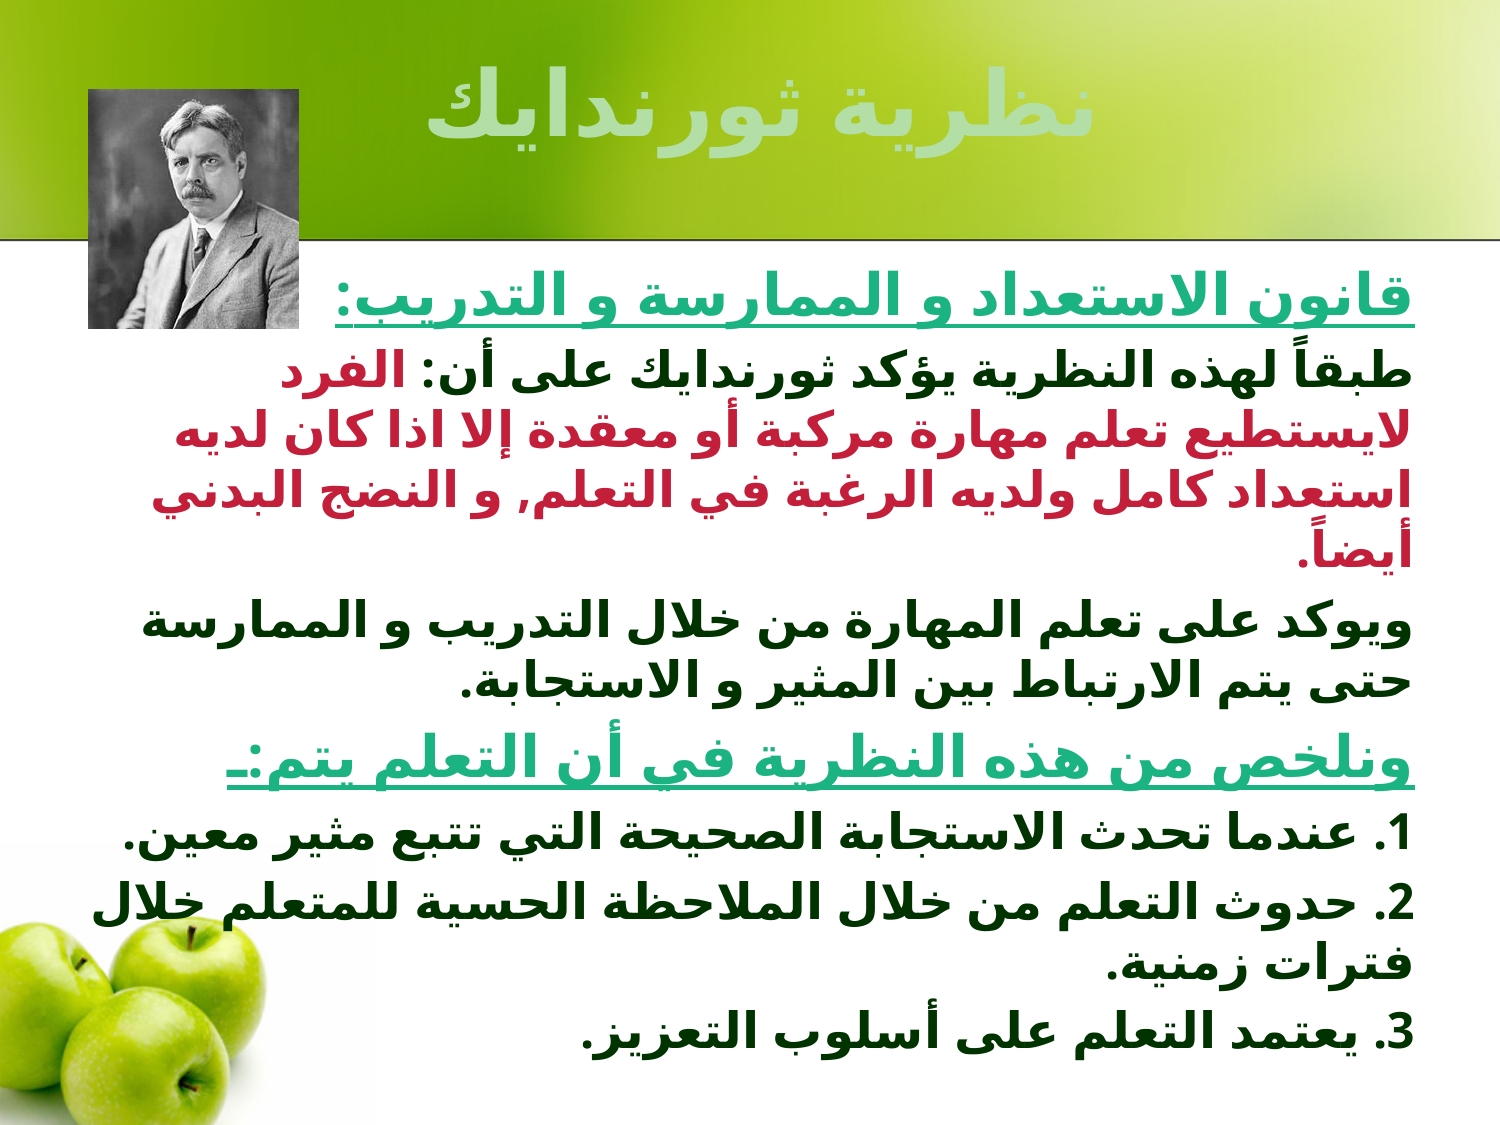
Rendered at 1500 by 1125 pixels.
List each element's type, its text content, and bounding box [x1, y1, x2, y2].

title نظرية ثورندايك [62, 24, 1438, 176]
picture [0, 0, 1500, 1125]
list قانون الاستعداد و الممارسة و التدريب: طبقاً لهذه النظرية يؤكد ثورندايك على أن: الفرد لايستطيع تعلم مهارة مركبة أو معقدة إلا اذا كان لديه استعداد كامل ولديه الرغبة في التعلم, و النضج البدني أيضاً. ويوكد على تعلم المهارة من خلال التدريب و الممارسة حتى يتم الارتباط بين المثير و الاستجابة. ونلخص من هذه النظرية في أن التعلم يتم:ـ 1. عندما تحدث الاستجابة الصحيحة التي تتبع مثير معين. 2. حدوث التعلم من خلال الملاحظة الحسية للمتعلم خلال فترات زمنية. 3. يعتمد التعلم على أسلوب التعزيز. [62, 249, 1438, 913]
